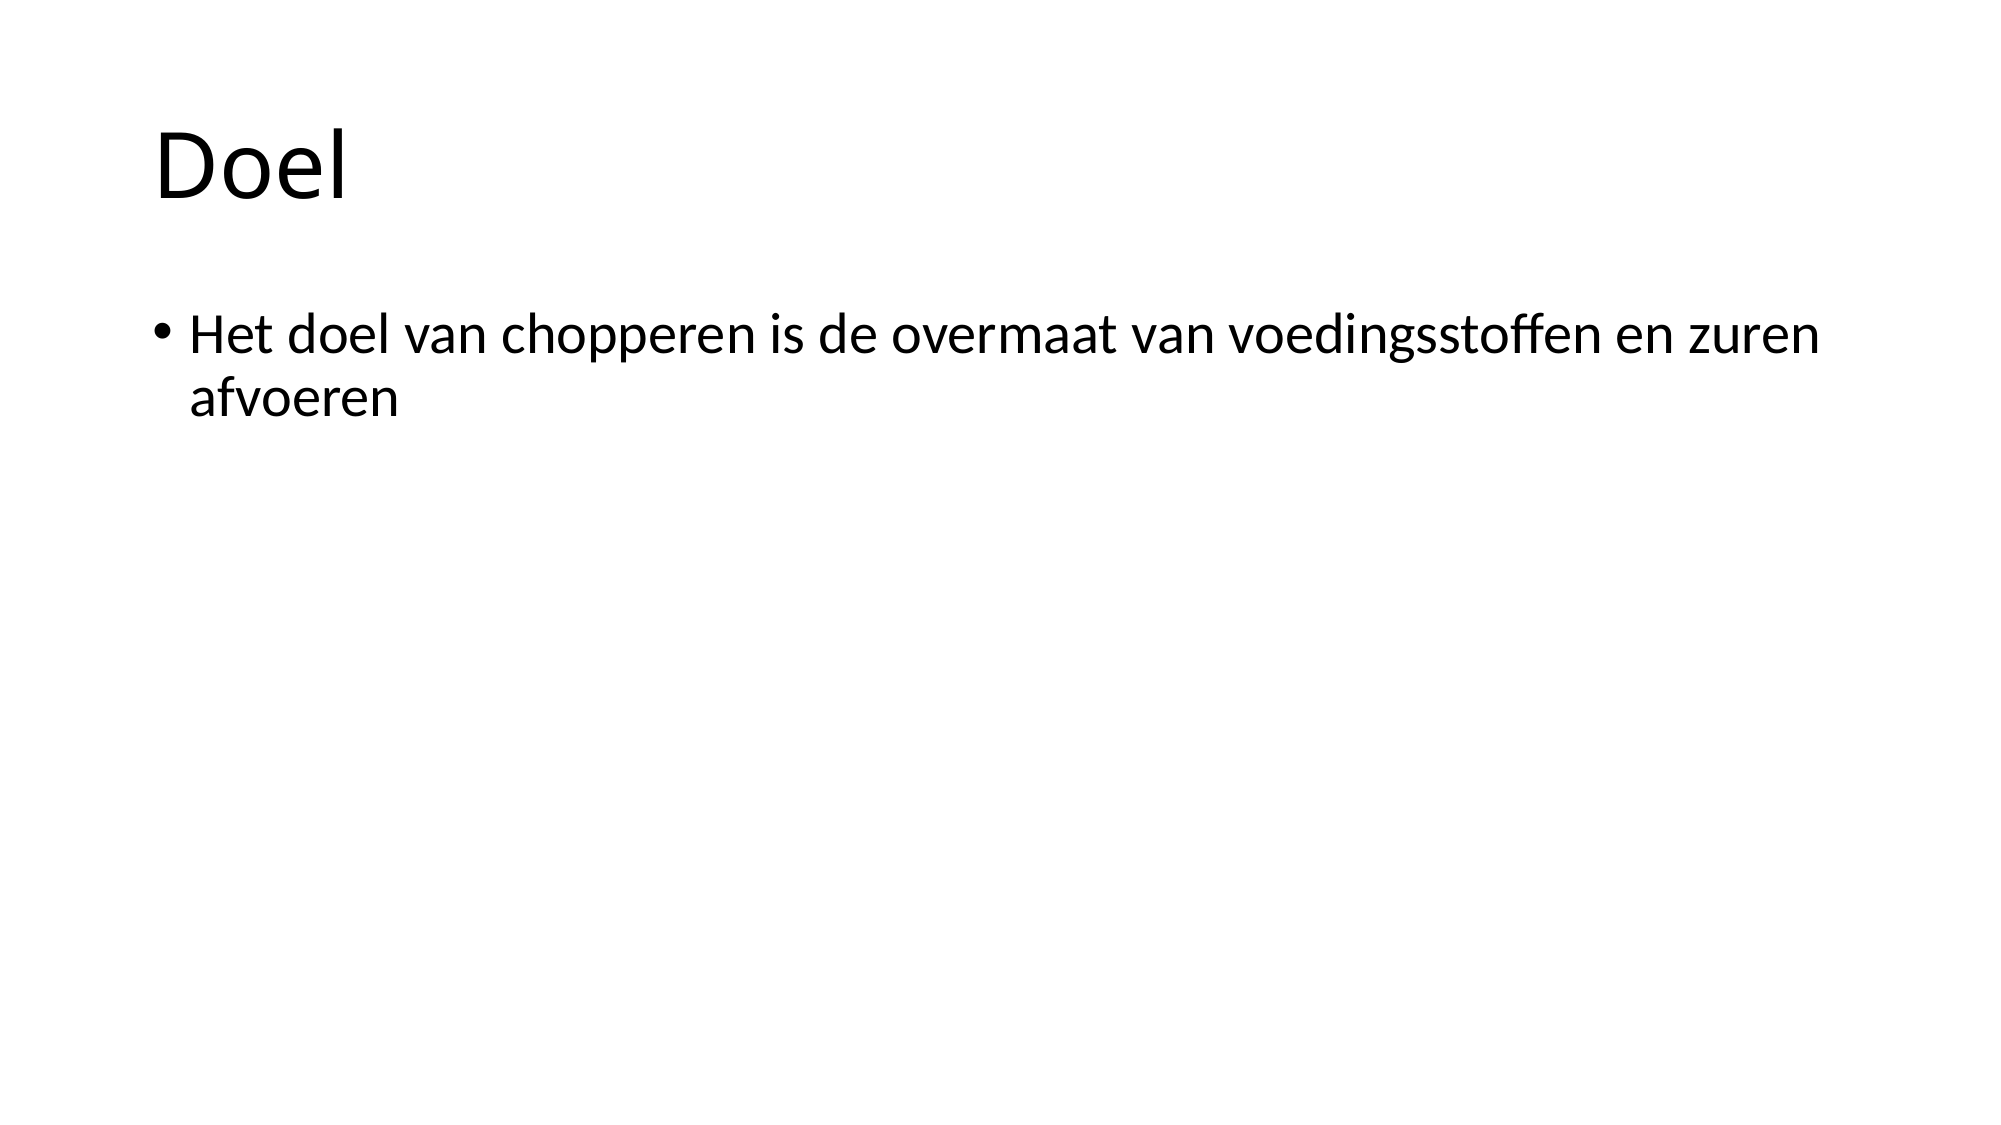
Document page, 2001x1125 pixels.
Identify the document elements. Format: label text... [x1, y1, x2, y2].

list Het doel van chopperen is de overmaat van voedingsstoffen en zuren afvoeren [137, 295, 1863, 1010]
title Doel [137, 59, 1863, 278]
